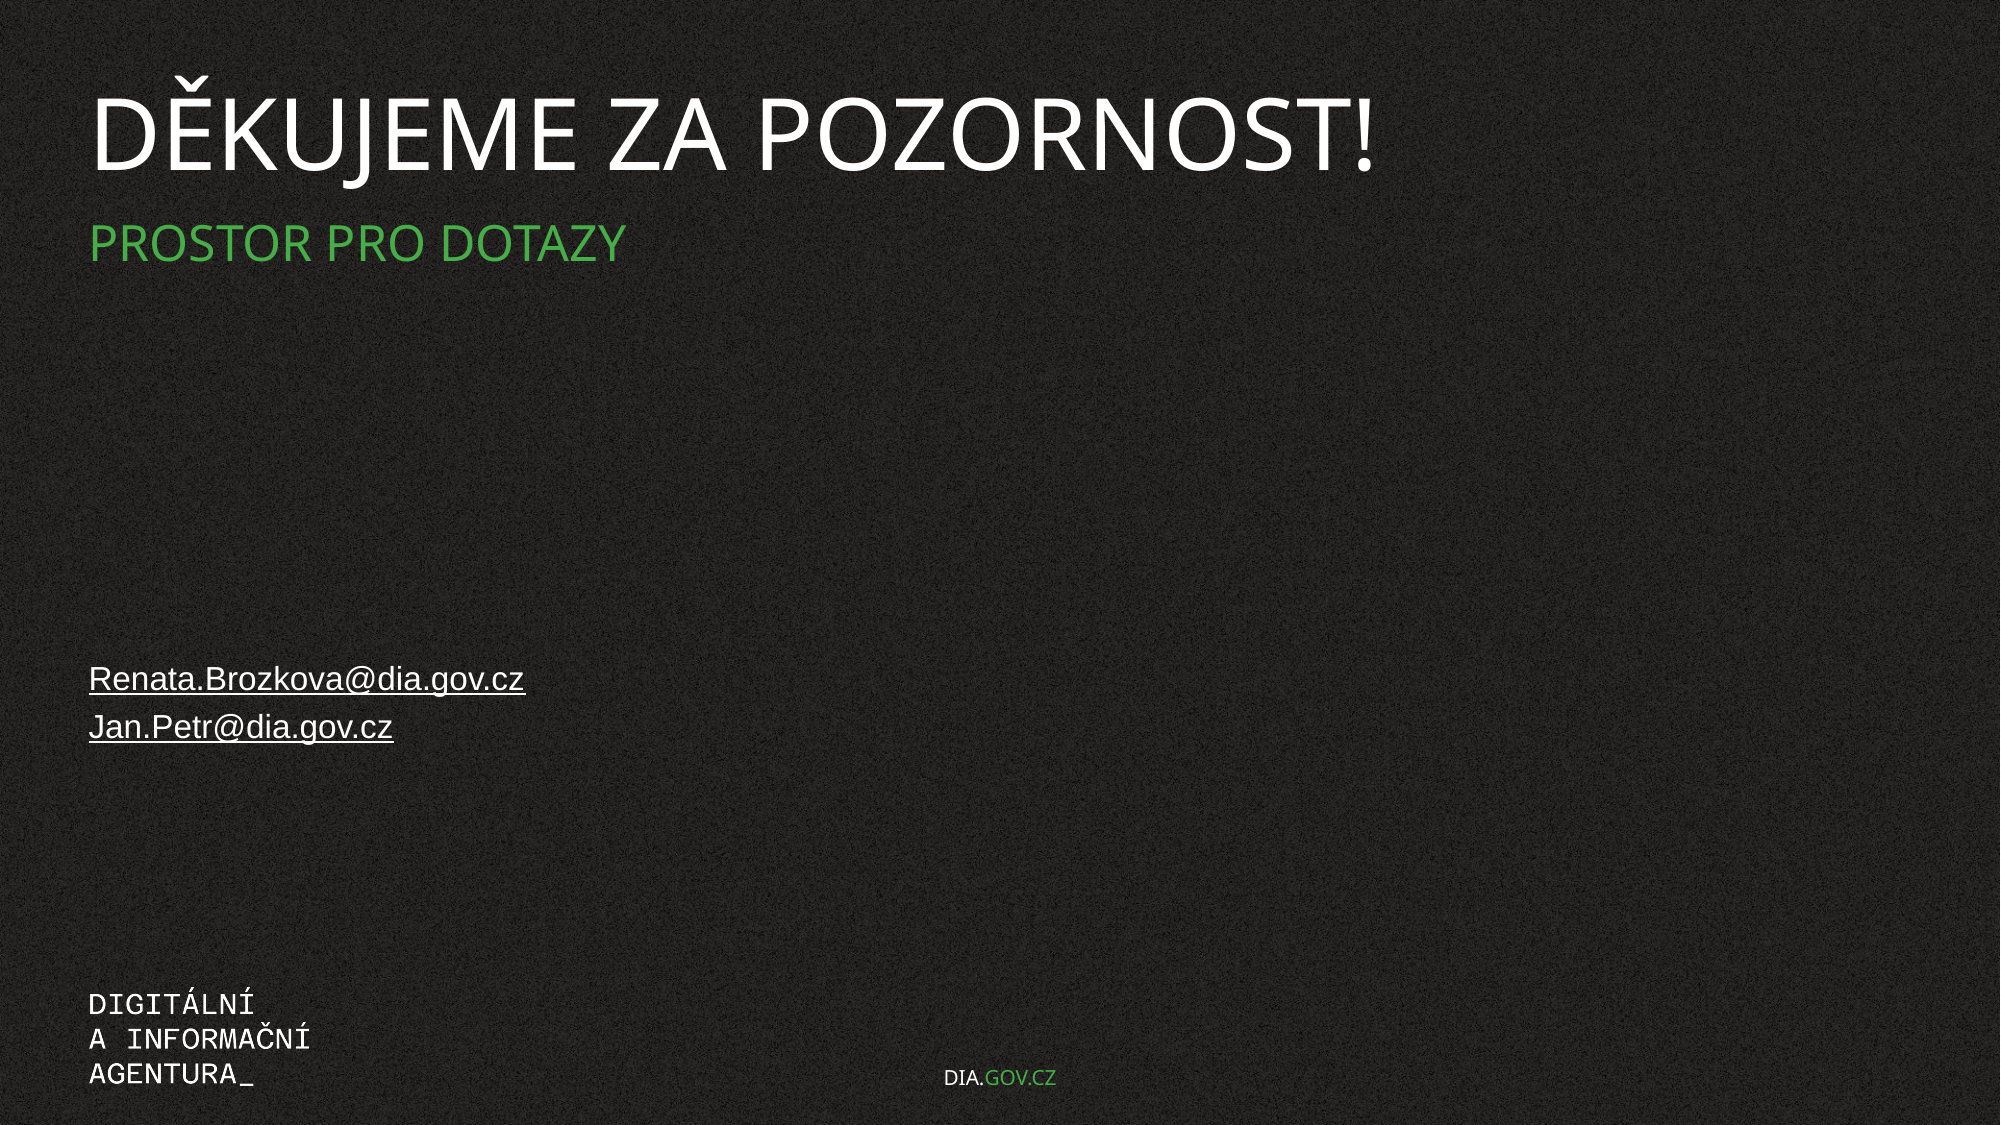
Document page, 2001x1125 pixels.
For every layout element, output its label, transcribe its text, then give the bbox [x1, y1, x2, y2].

picture [0, 0, 2001, 1125]
list Renata.Brozkova@dia.gov.cz Jan.Petr@dia.gov.cz [88, 649, 1912, 956]
subtitle Prostor pro dotazy [88, 218, 1912, 357]
title Děkujeme za pozornost! [88, 70, 1912, 210]
footer DIA.GOV.CZ [512, 1037, 1488, 1098]
